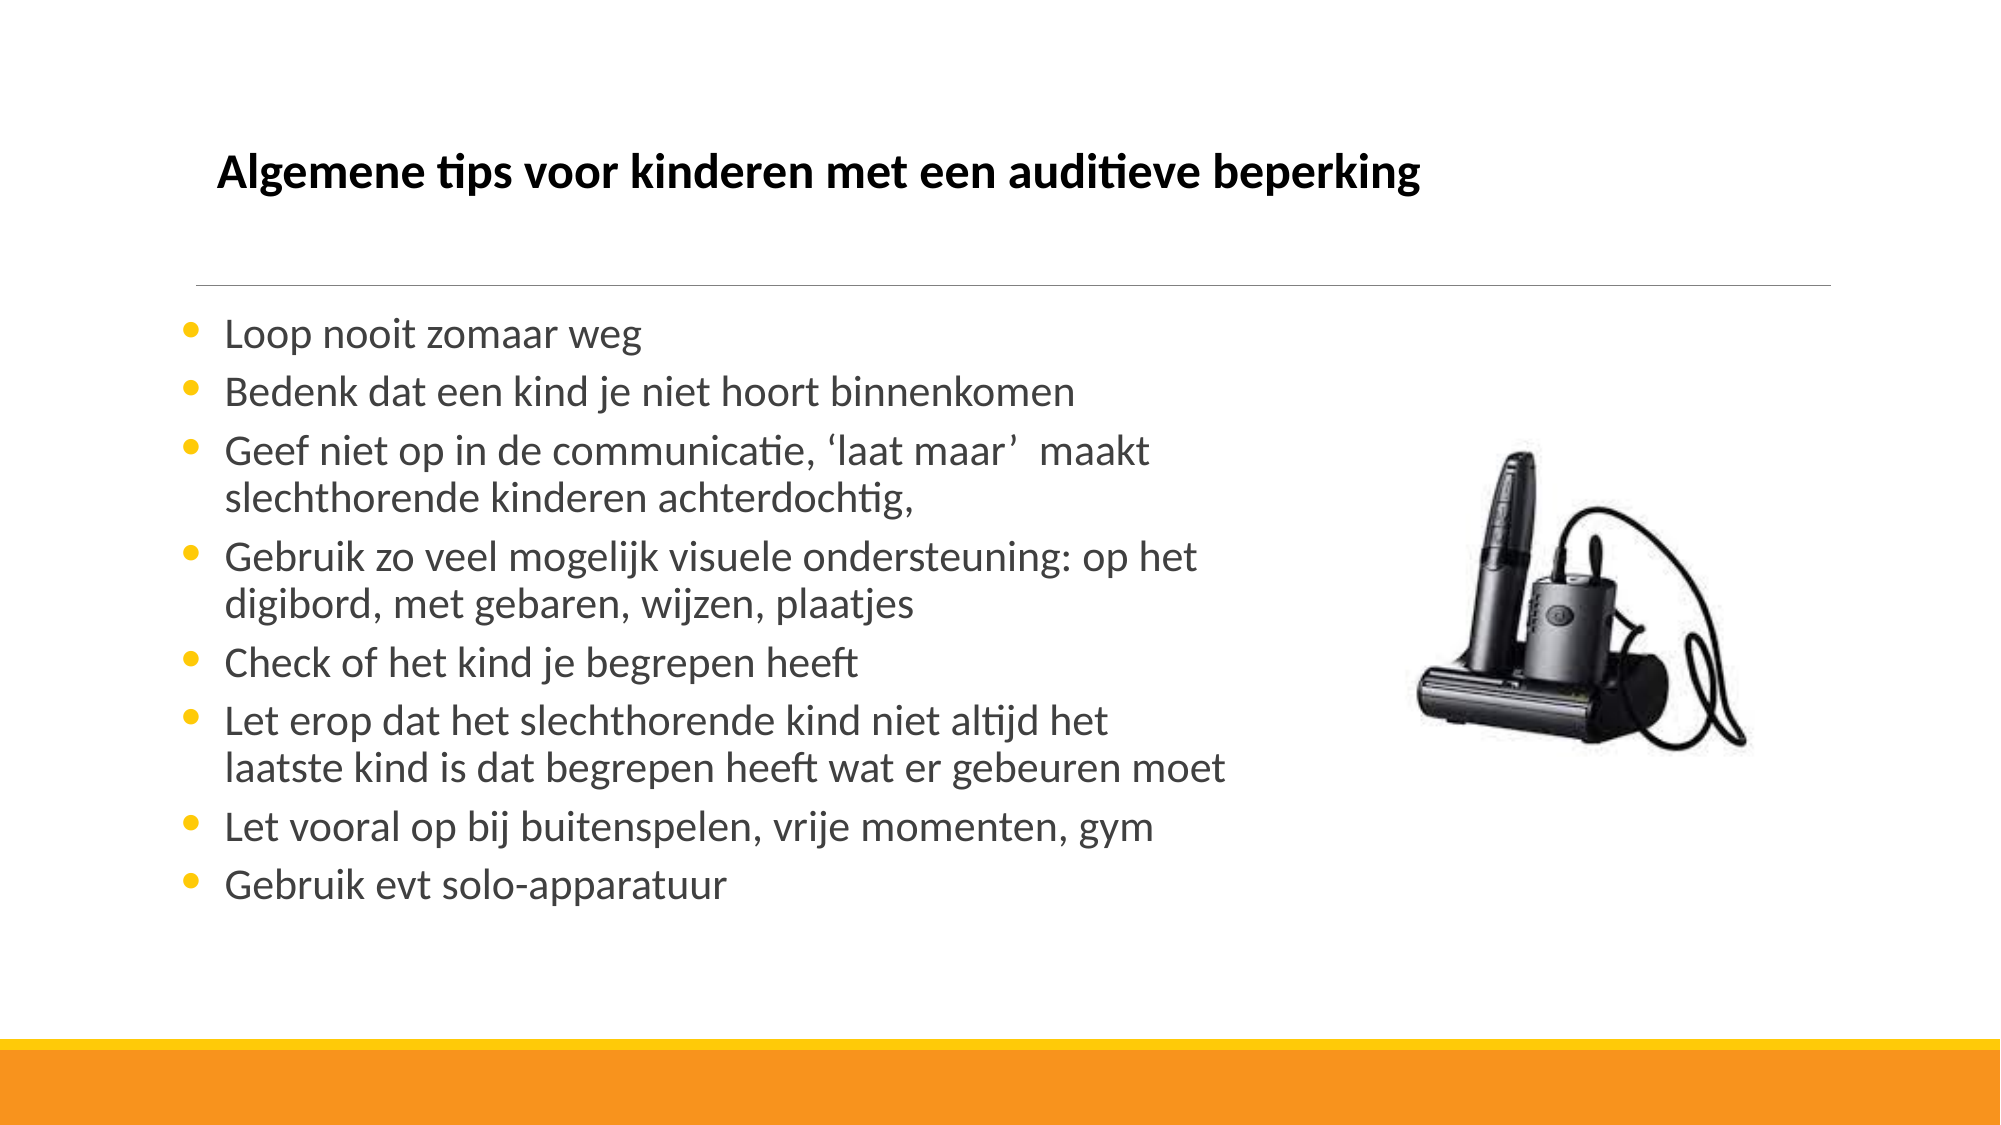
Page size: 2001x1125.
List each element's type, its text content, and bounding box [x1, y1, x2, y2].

text_box Loop nooit zomaar weg Bedenk dat een kind je niet hoort binnenkomen Geef niet op in de communicatie, ‘laat maar’ maakt slechthorende kinderen achterdochtig, Gebruik zo veel mogelijk visuele ondersteuning: op het digibord, met gebaren, wijzen, plaatjes Check of het kind je begrepen heeft Let erop dat het slechthorende kind niet altijd het laatste kind is dat begrepen heeft wat er gebeuren moet Let vooral op bij buitenspelen, vrije momenten, gym Gebruik evt solo-apparatuur [180, 302, 1239, 963]
text_box [0, 1038, 2000, 1051]
picture [1315, 423, 1831, 775]
text_box [0, 1051, 2000, 1125]
text_box Algemene tips voor kinderen met een auditieve beperking [202, 131, 1437, 206]
